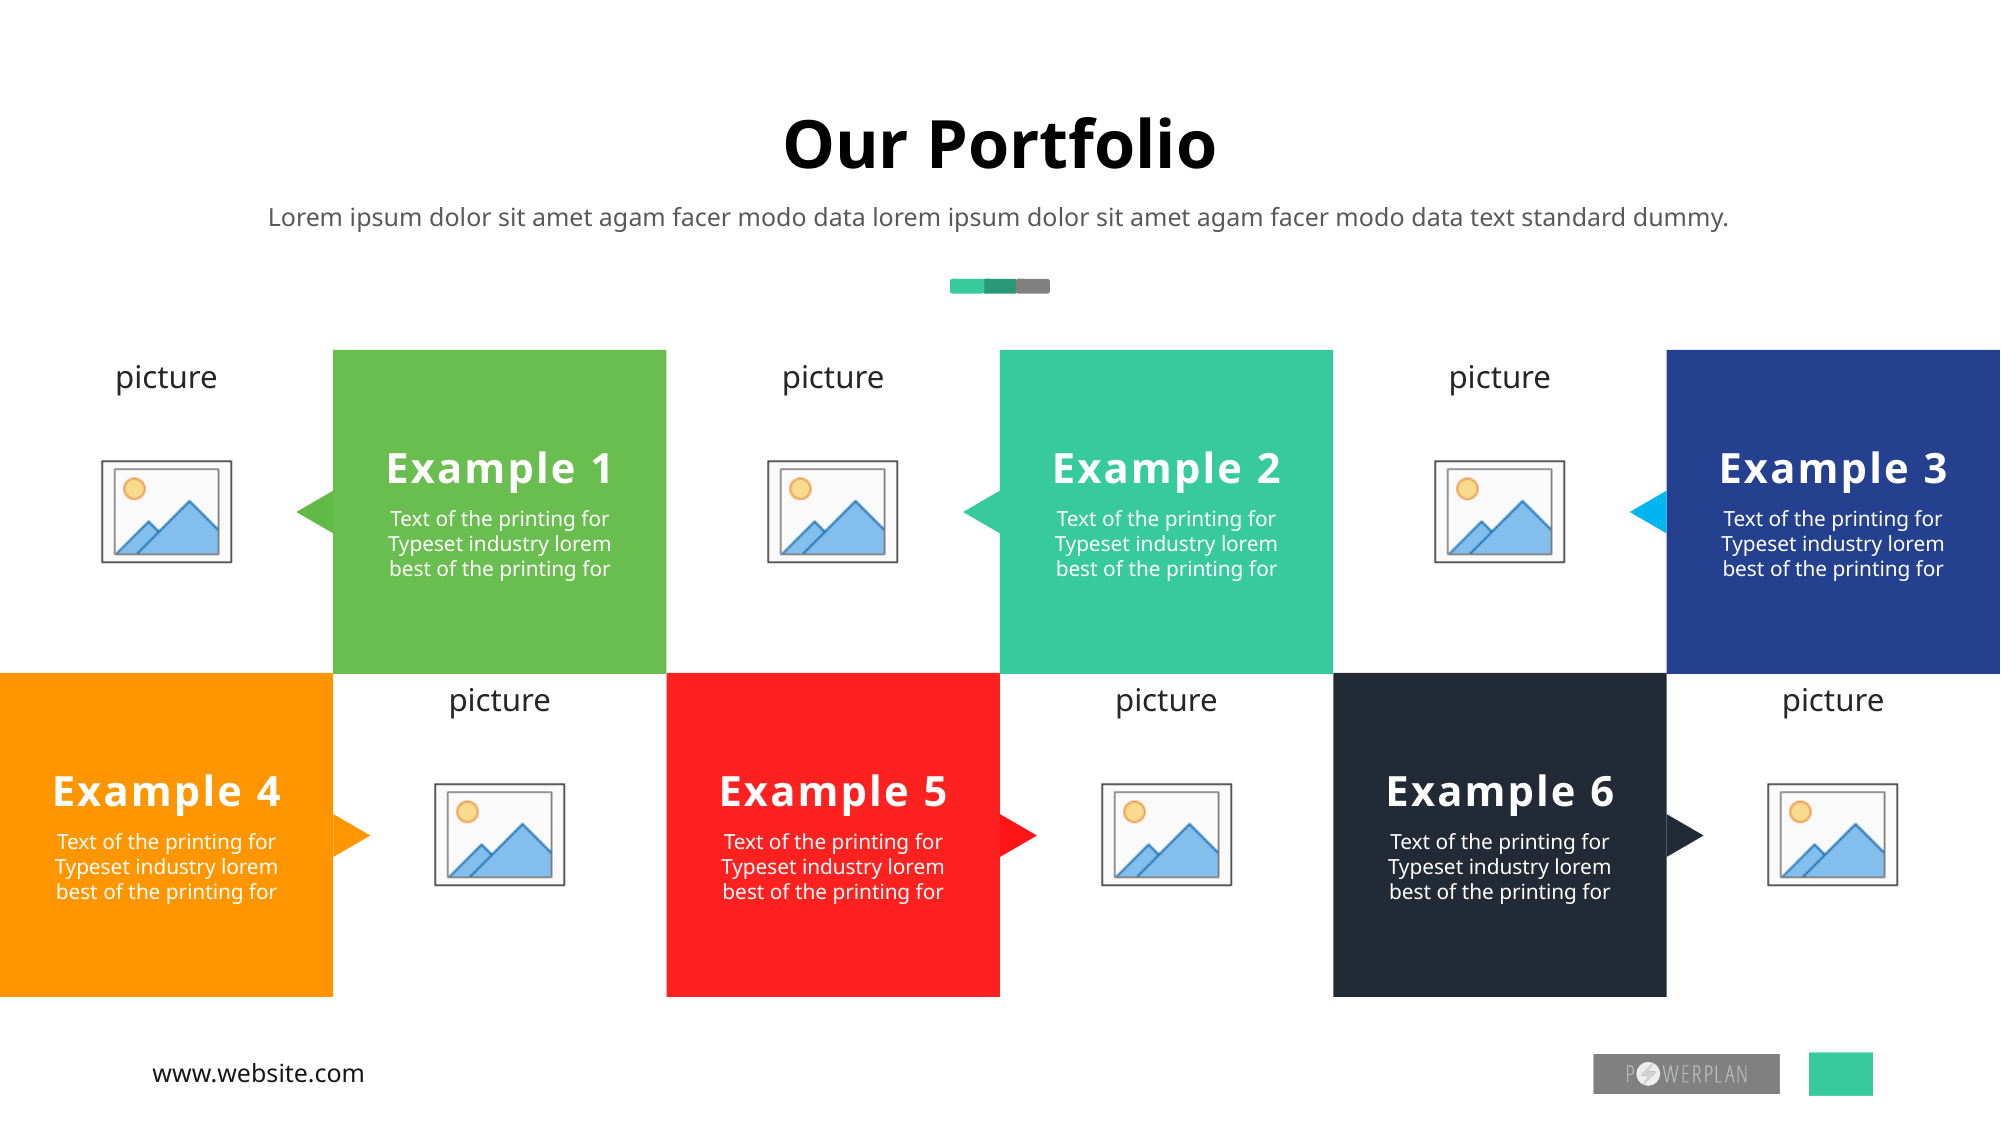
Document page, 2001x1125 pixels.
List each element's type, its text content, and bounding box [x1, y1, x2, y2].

text_box [0, 674, 334, 998]
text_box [1036, 434, 1297, 590]
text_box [370, 434, 630, 590]
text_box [949, 278, 1050, 294]
slide_number 13 [1809, 1052, 1873, 1096]
text_box [334, 349, 666, 672]
text_box [1000, 349, 1333, 672]
picture [0, 349, 2000, 997]
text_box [1370, 757, 1630, 913]
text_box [1593, 1053, 1780, 1094]
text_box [36, 757, 297, 913]
text_box [1667, 349, 2000, 672]
title Our Portfolio [137, 96, 1863, 198]
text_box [703, 757, 963, 913]
list Lorem ipsum dolor sit amet agam facer modo data lorem ipsum dolor sit amet agam facer modo data text standard dummy. [137, 198, 1863, 241]
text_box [1703, 434, 1963, 590]
slide_number www.website.com [137, 1042, 391, 1103]
text_box [1332, 674, 1668, 998]
text_box [666, 674, 1001, 998]
